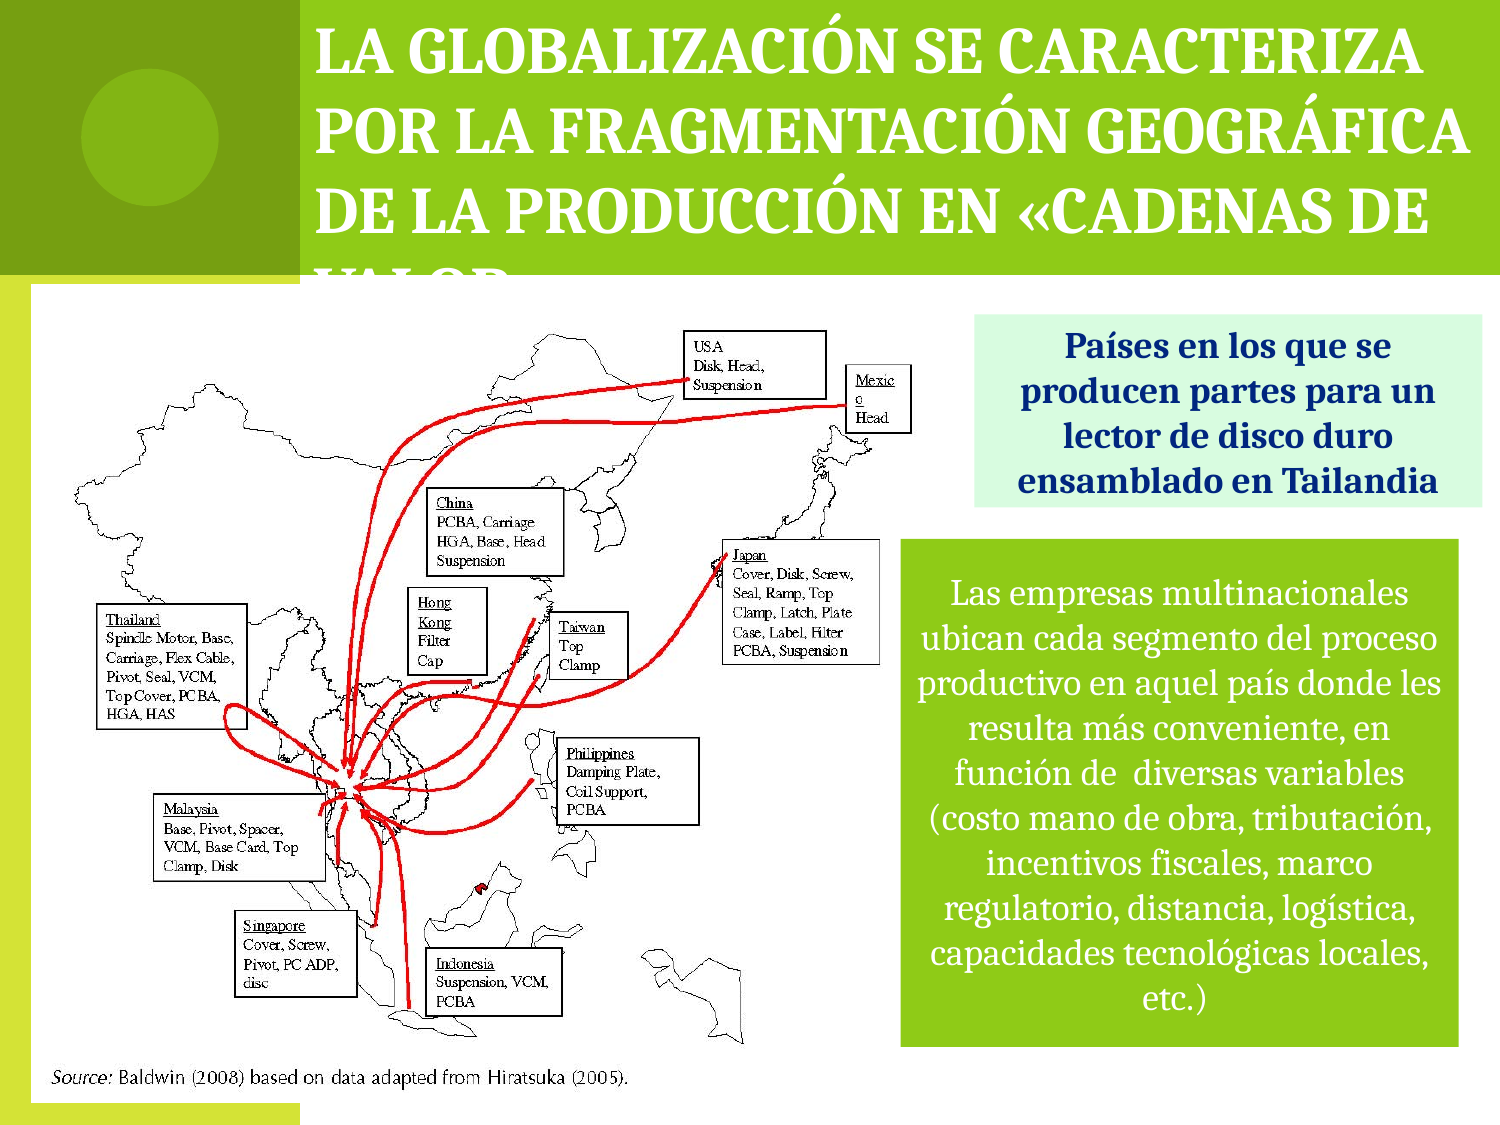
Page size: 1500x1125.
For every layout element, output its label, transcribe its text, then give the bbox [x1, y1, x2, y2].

text_box [87, 156, 301, 216]
text_box Países en los que se producen partes para un lector de disco duro ensamblado en Tailandia [974, 314, 1483, 508]
text_box La globalización se caracteriza por la fragmentación geográfica de la producción en «cadenas de valor» [301, 0, 1500, 333]
text_box Las empresas multinacionales ubican cada segmento del proceso productivo en aquel país donde les resulta más conveniente, en función de diversas variables (costo mano de obra, tributación, incentivos fiscales, marco regulatorio, distancia, logística, capacidades tecnológicas locales, etc.) [933, 538, 1460, 1048]
picture [31, 284, 928, 1103]
